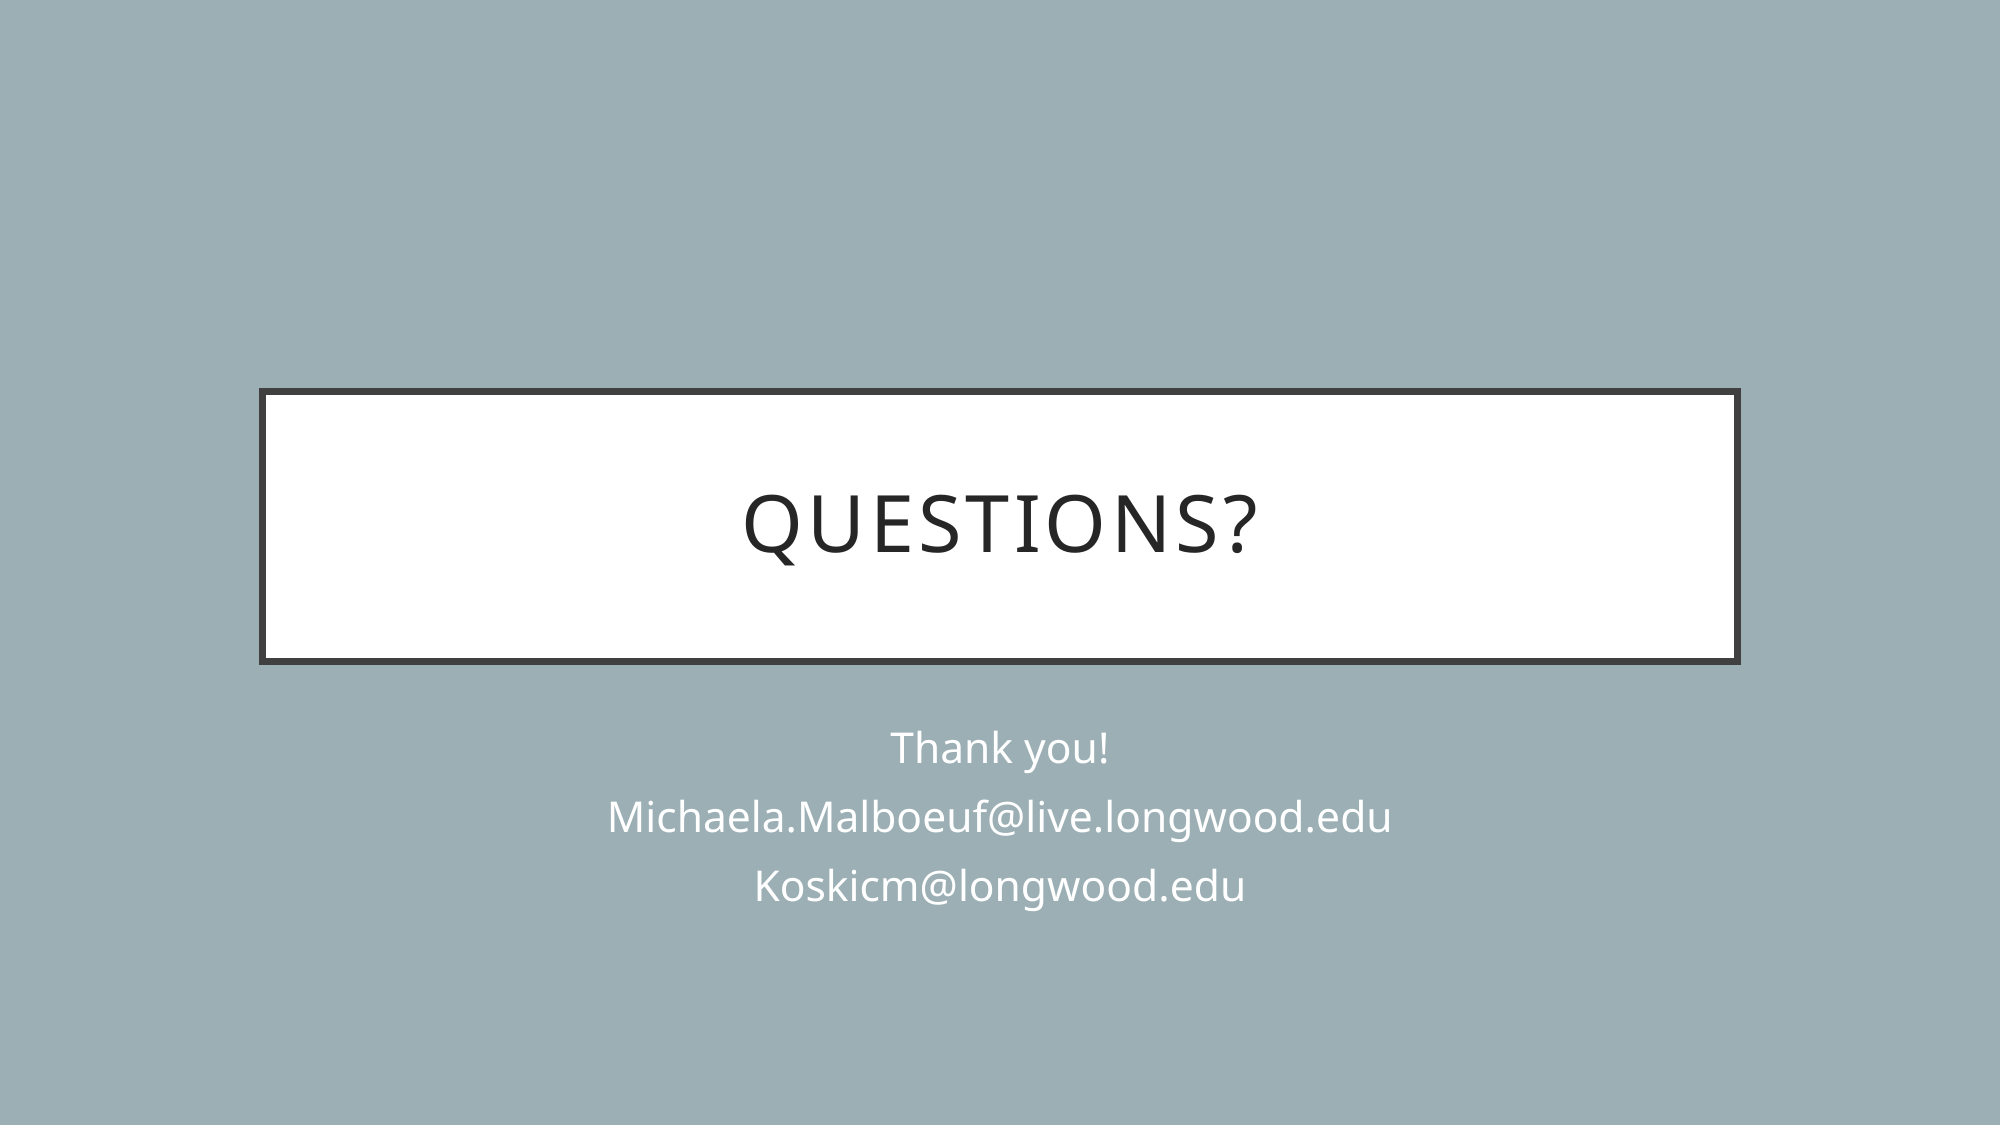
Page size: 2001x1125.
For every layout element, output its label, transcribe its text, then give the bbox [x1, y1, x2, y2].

title Questions? [259, 388, 1741, 665]
subtitle Thank you! Michaela.Malboeuf@live.longwood.edu Koskicm@longwood.edu [442, 713, 1558, 918]
